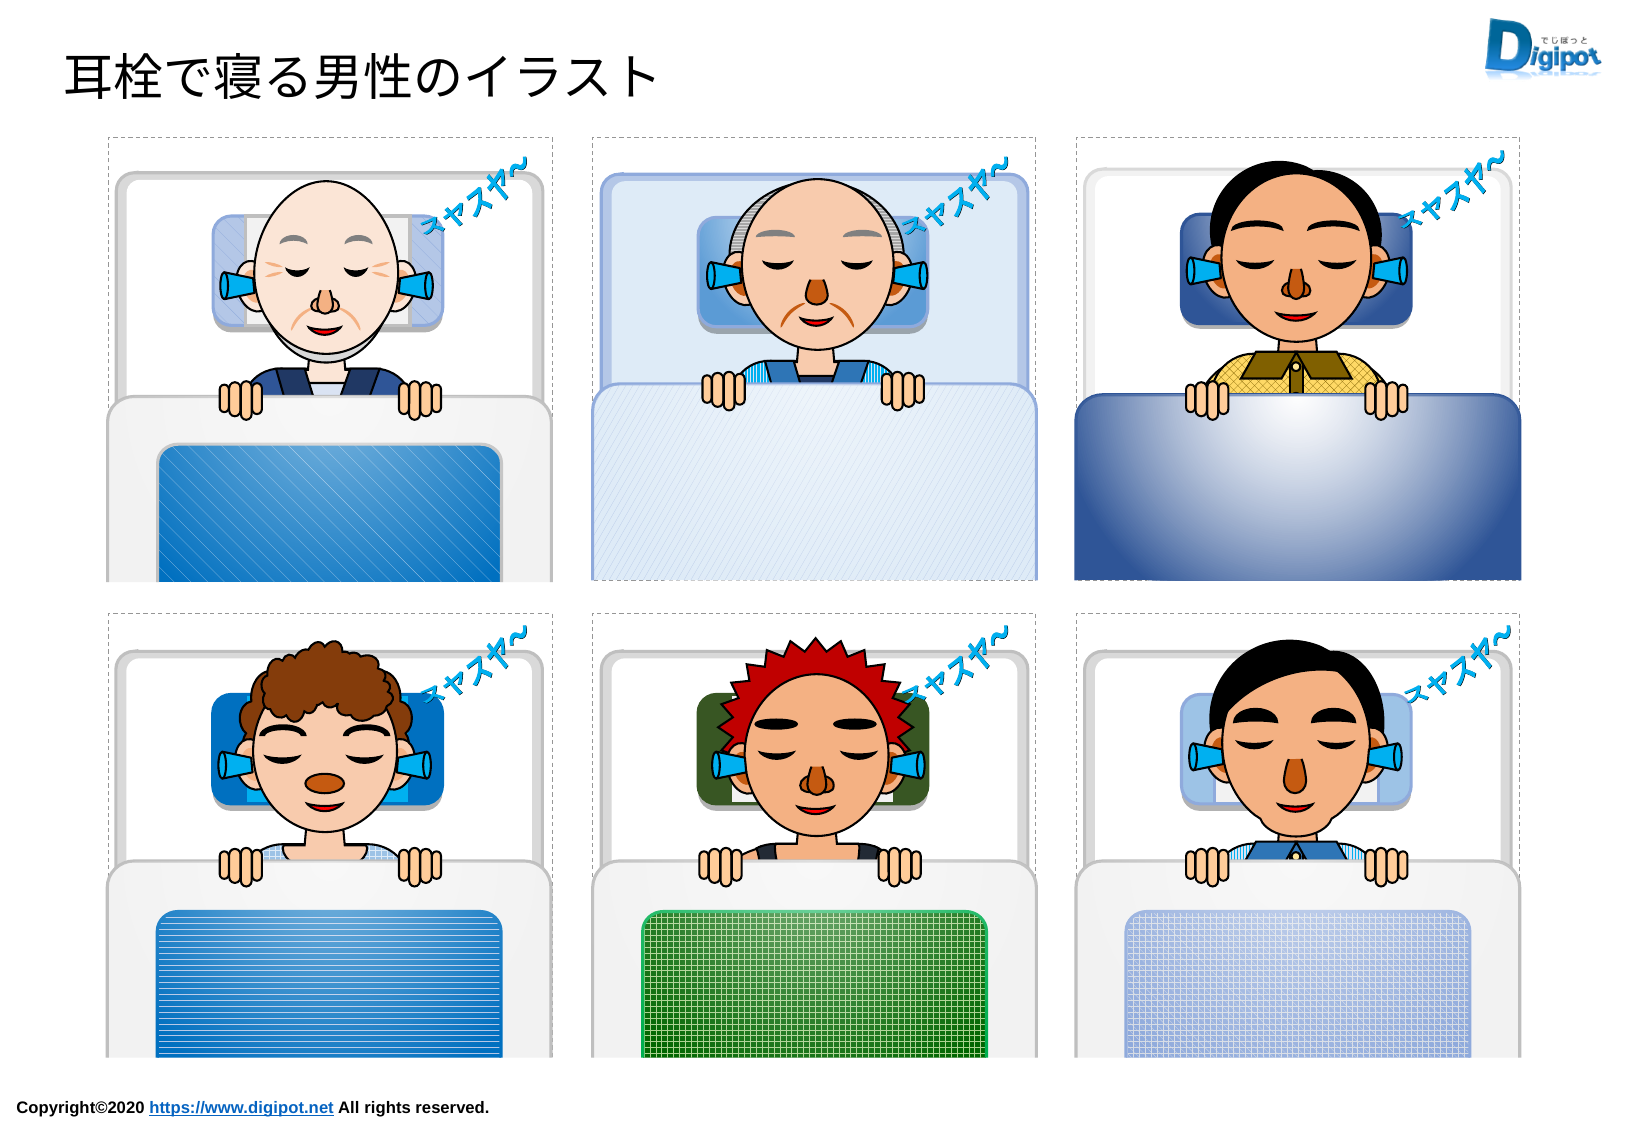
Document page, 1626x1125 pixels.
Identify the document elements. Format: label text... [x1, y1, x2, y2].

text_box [592, 170, 1037, 582]
text_box 耳栓で寝る男性のイラスト [48, 38, 678, 113]
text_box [107, 170, 552, 583]
picture [1485, 18, 1602, 82]
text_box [1076, 639, 1522, 1058]
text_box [107, 639, 551, 1058]
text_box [592, 638, 1037, 1058]
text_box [1075, 161, 1520, 581]
